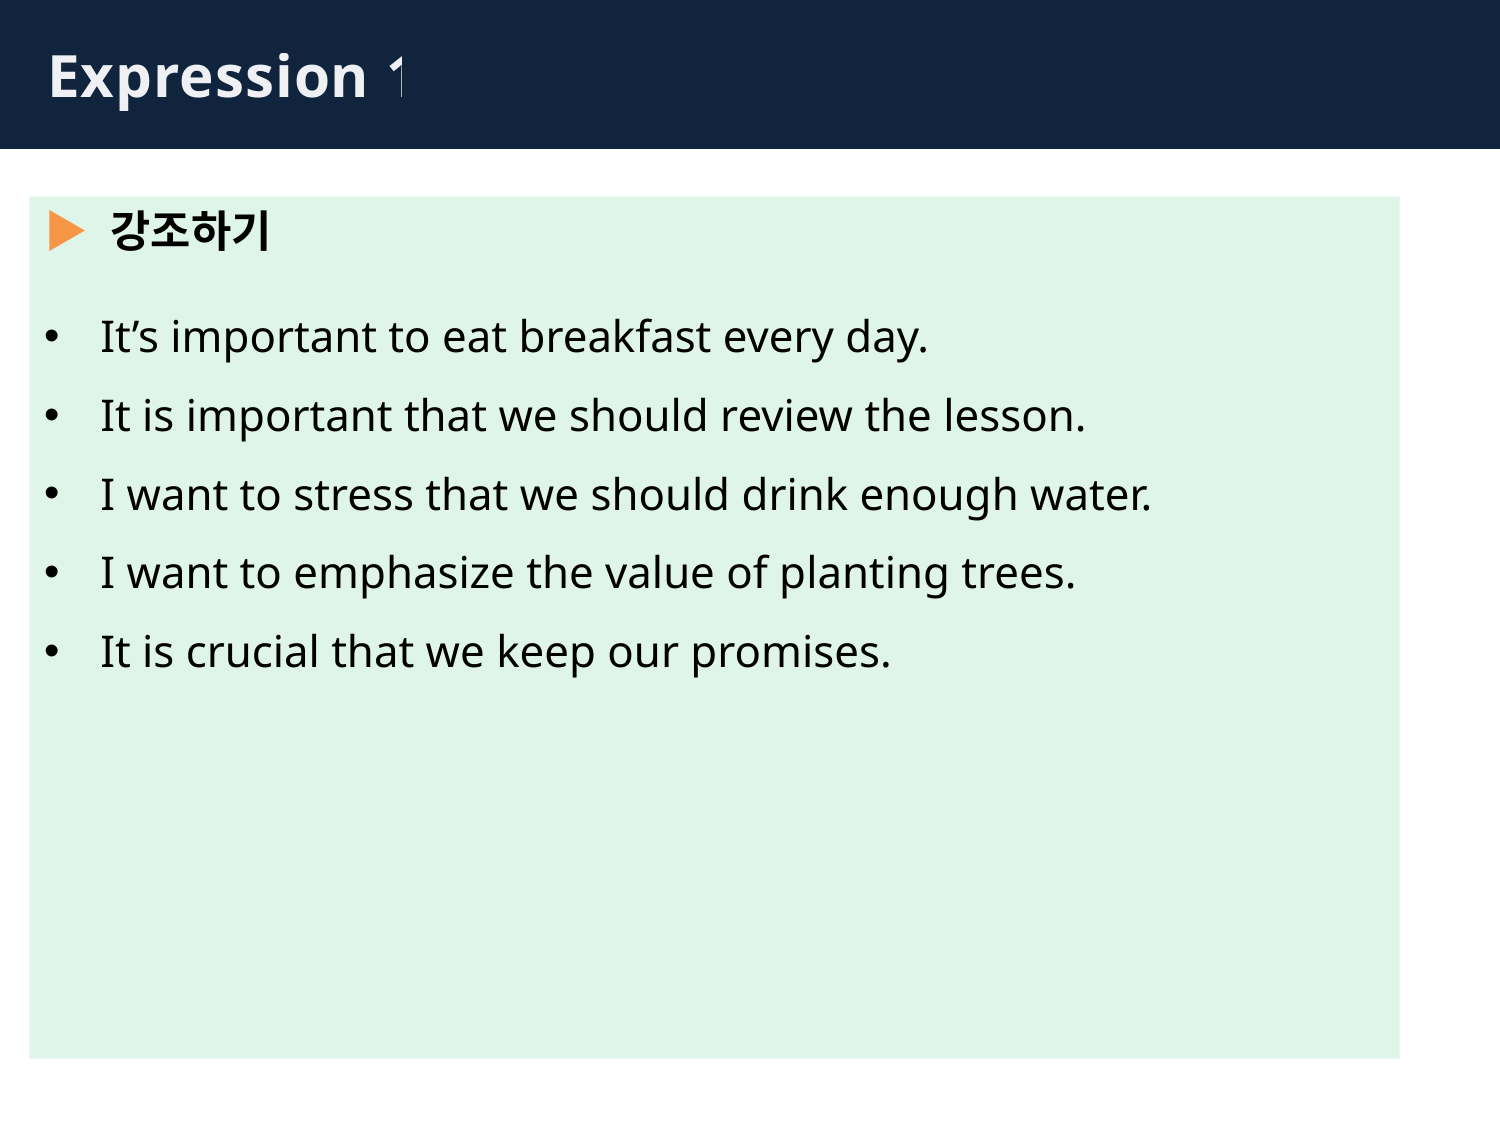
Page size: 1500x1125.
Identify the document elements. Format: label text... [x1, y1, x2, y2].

text_box Expression 1 [0, 0, 1500, 151]
text_box ▶ 강조하기 It’s important to eat breakfast every day. It is important that we should review the lesson. I want to stress that we should drink enough water. I want to emphasize the value of planting trees. It is crucial that we keep our promises. [27, 195, 1402, 1061]
